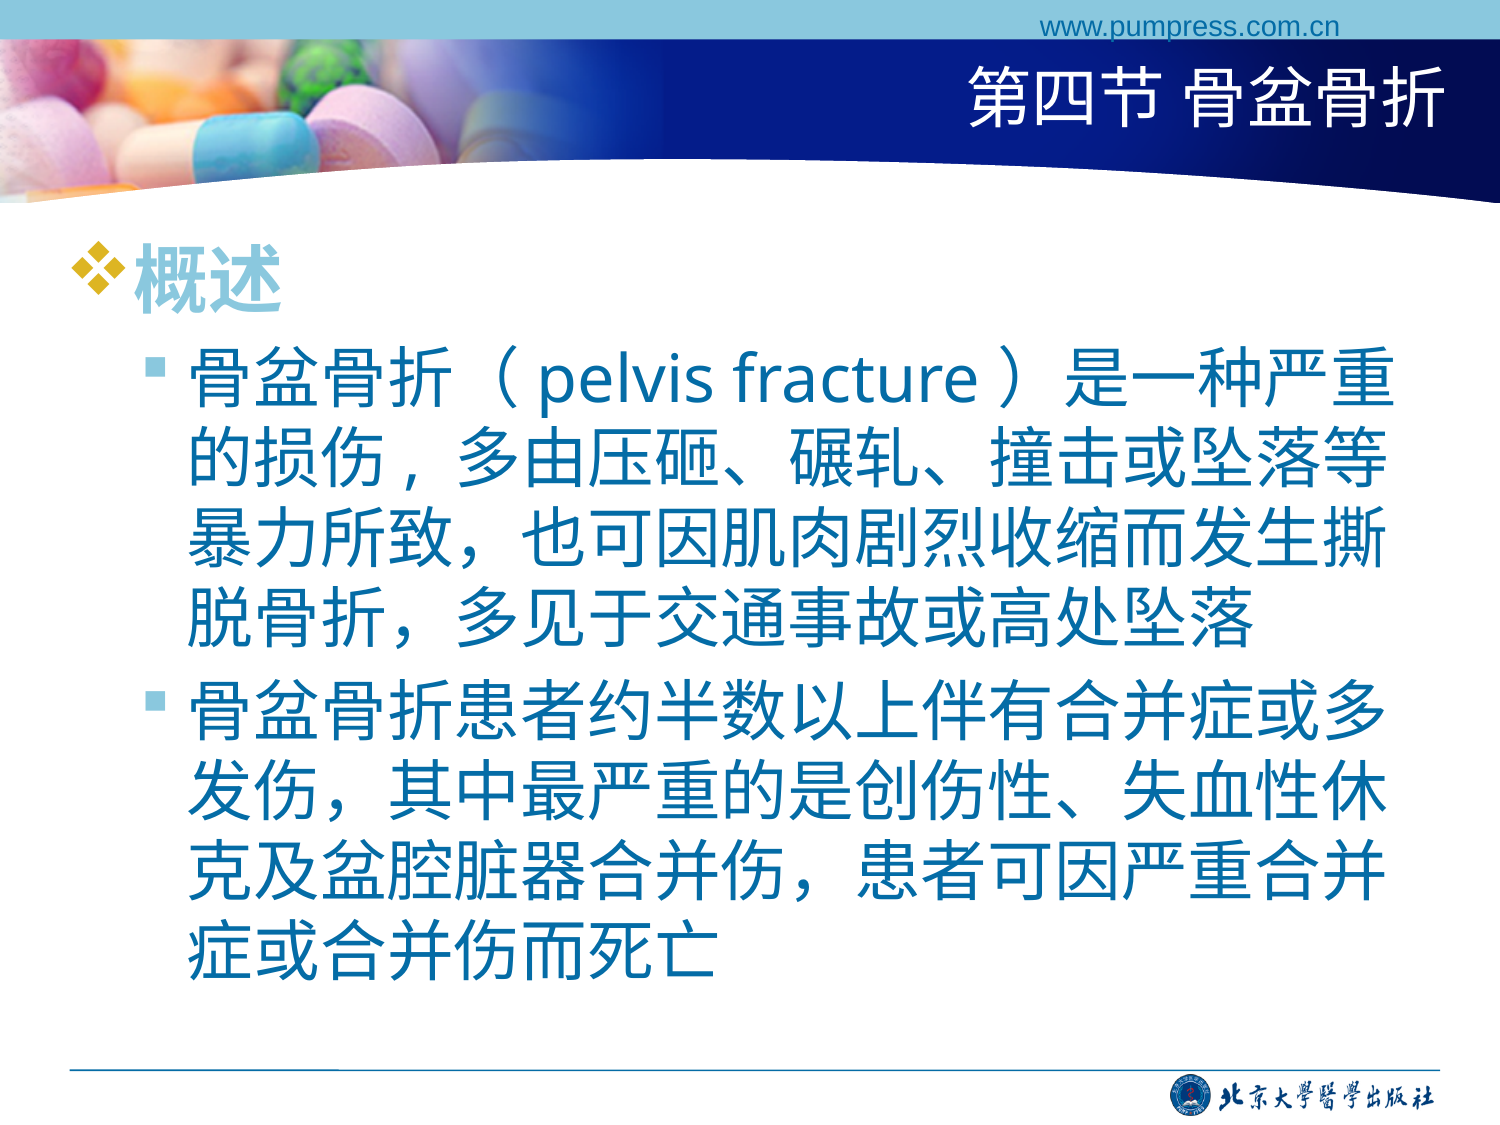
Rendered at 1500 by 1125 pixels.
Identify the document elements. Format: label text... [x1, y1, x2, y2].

slide_number www.pumpress.com.cn [1025, 0, 1463, 38]
title 第四节 骨盆骨折 [137, 49, 1463, 143]
list 概述 骨盆骨折（pelvis fracture）是一种严重的损伤, 多由压砸、碾轧、撞击或坠落等暴力所致，也可因肌肉剧烈收缩而发生撕脱骨折，多见于交通事故或高处坠落 骨盆骨折患者约半数以上伴有合并症或多发伤，其中最严重的是创伤性、失血性休克及盆腔脏器合并伤，患者可因严重合并症或合并伤而死亡 [49, 224, 1463, 1026]
picture [1170, 1074, 1436, 1118]
picture [0, 40, 1500, 203]
